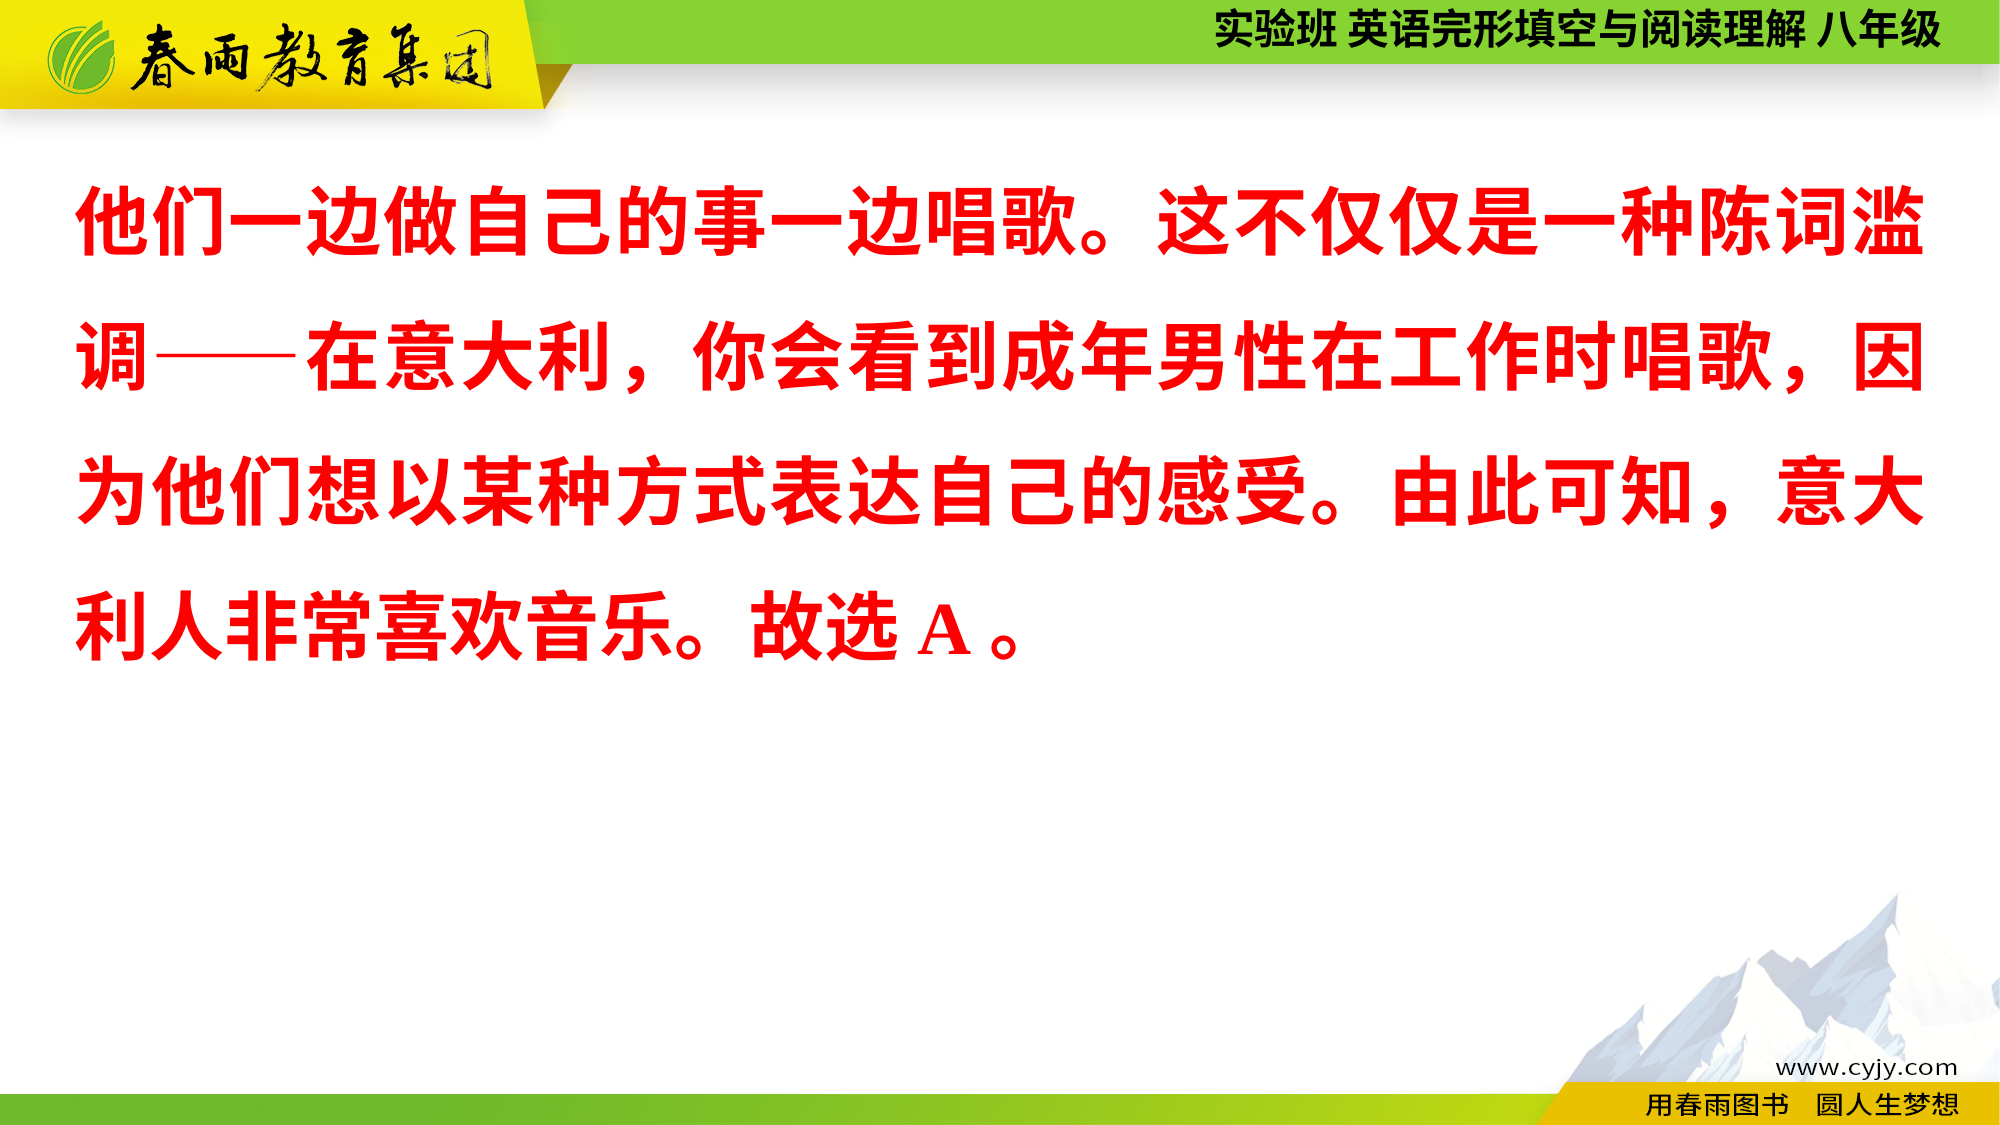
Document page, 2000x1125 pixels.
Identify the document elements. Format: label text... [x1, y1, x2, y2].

list 他们一边做自己的事一边唱歌。这不仅仅是一种陈词滥调——在意大利，你会看到成年男性在工作时唱歌，因为他们想以某种方式表达自己的感受。由此可知，意大利人非常喜欢音乐。故选A。 [59, 122, 1944, 683]
picture [0, 0, 2000, 1125]
